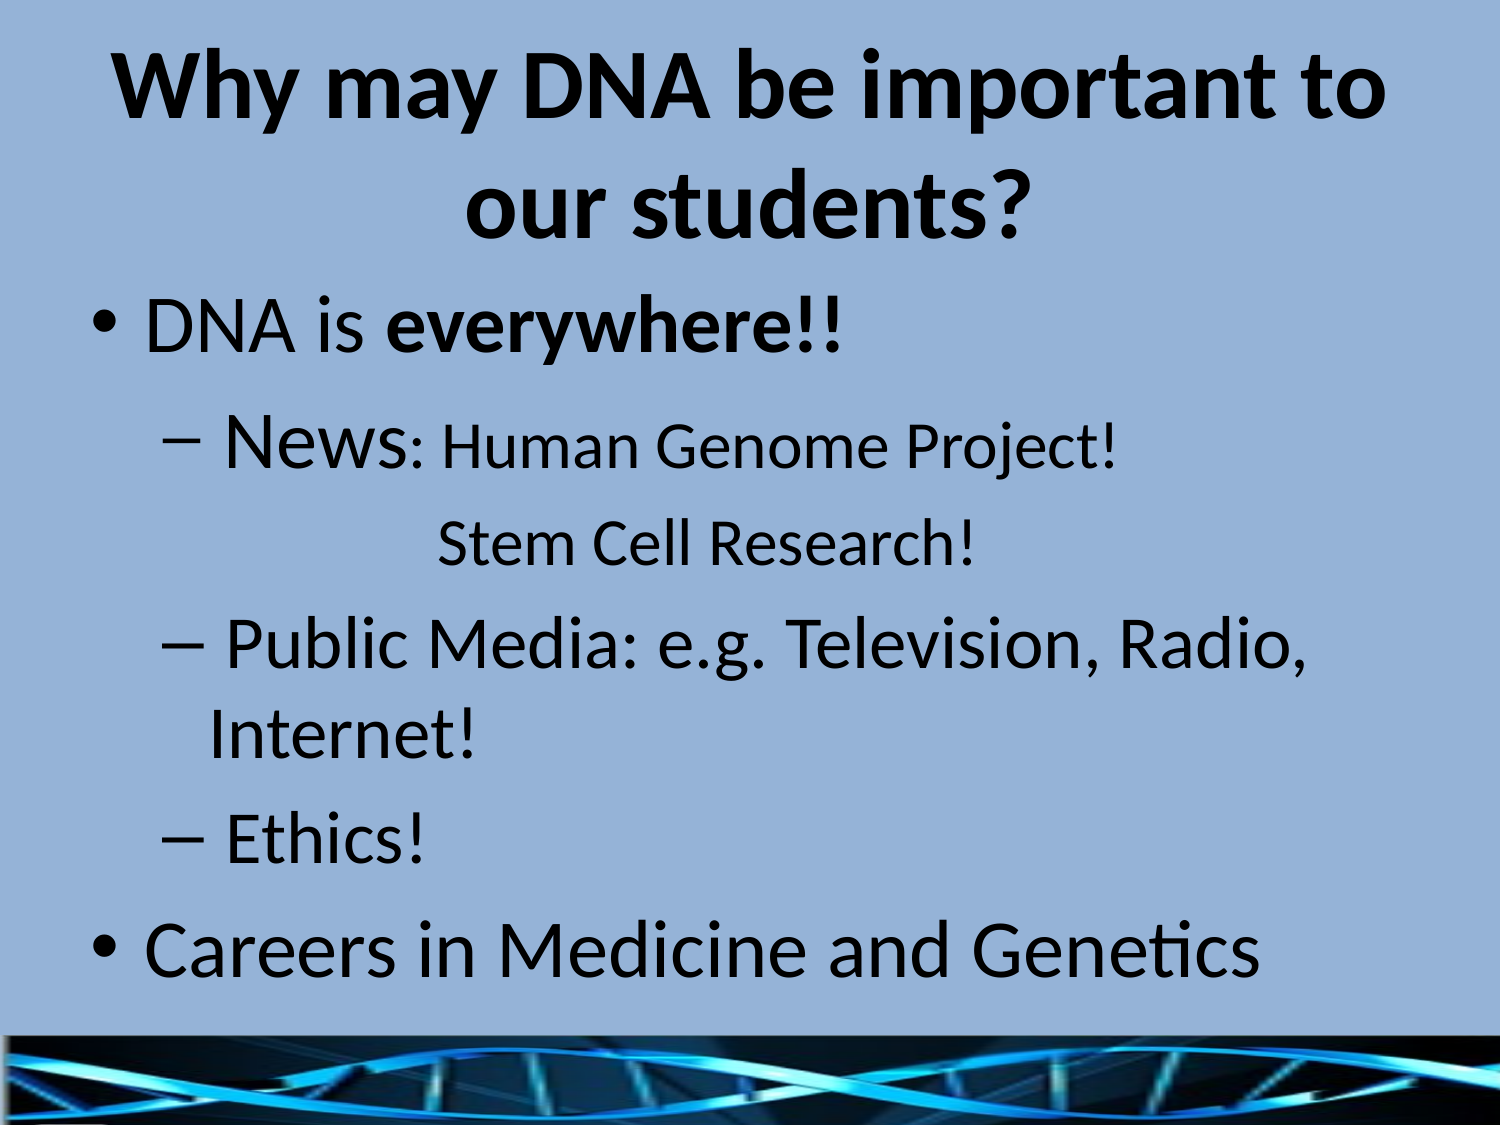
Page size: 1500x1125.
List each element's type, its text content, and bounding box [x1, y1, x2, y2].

picture [4, 323, 1500, 1125]
list DNA is everywhere!! News: Human Genome Project! Stem Cell Research! Public Media: e.g. Television, Radio, Internet! Ethics! Careers in Medicine and Genetics [75, 262, 1425, 1005]
title Why may DNA be important to our students? [75, 45, 1425, 233]
